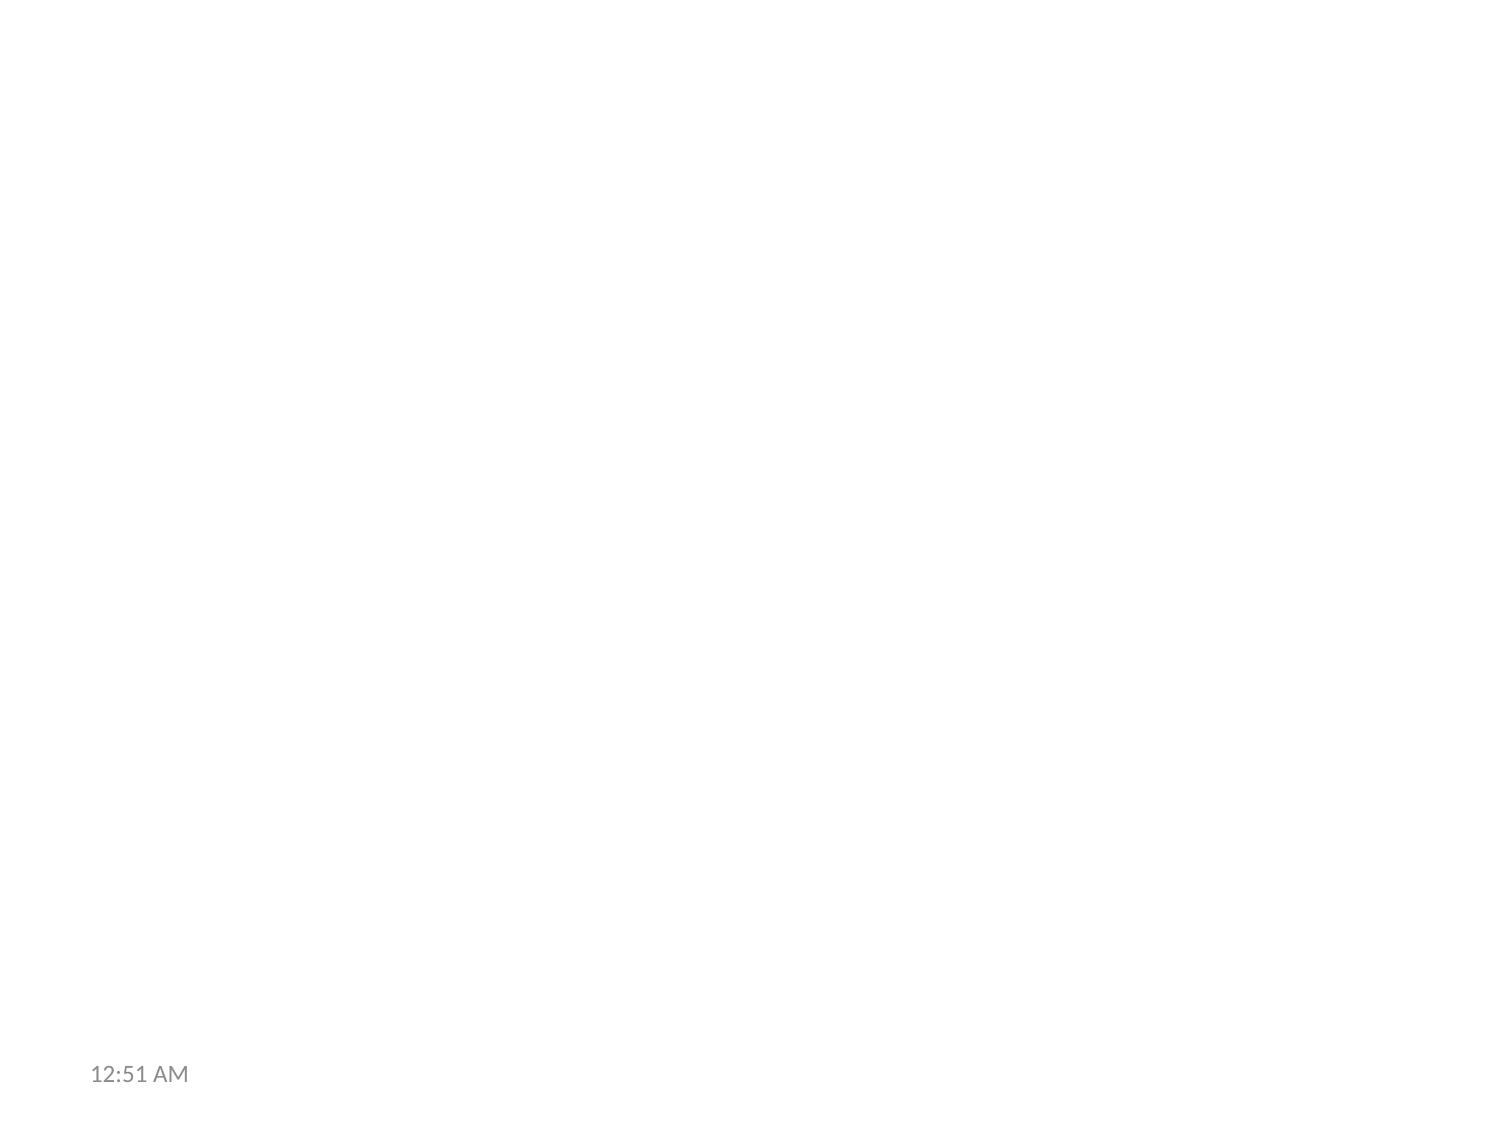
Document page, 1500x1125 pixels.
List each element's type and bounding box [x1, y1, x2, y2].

slide_number [75, 1042, 425, 1103]
